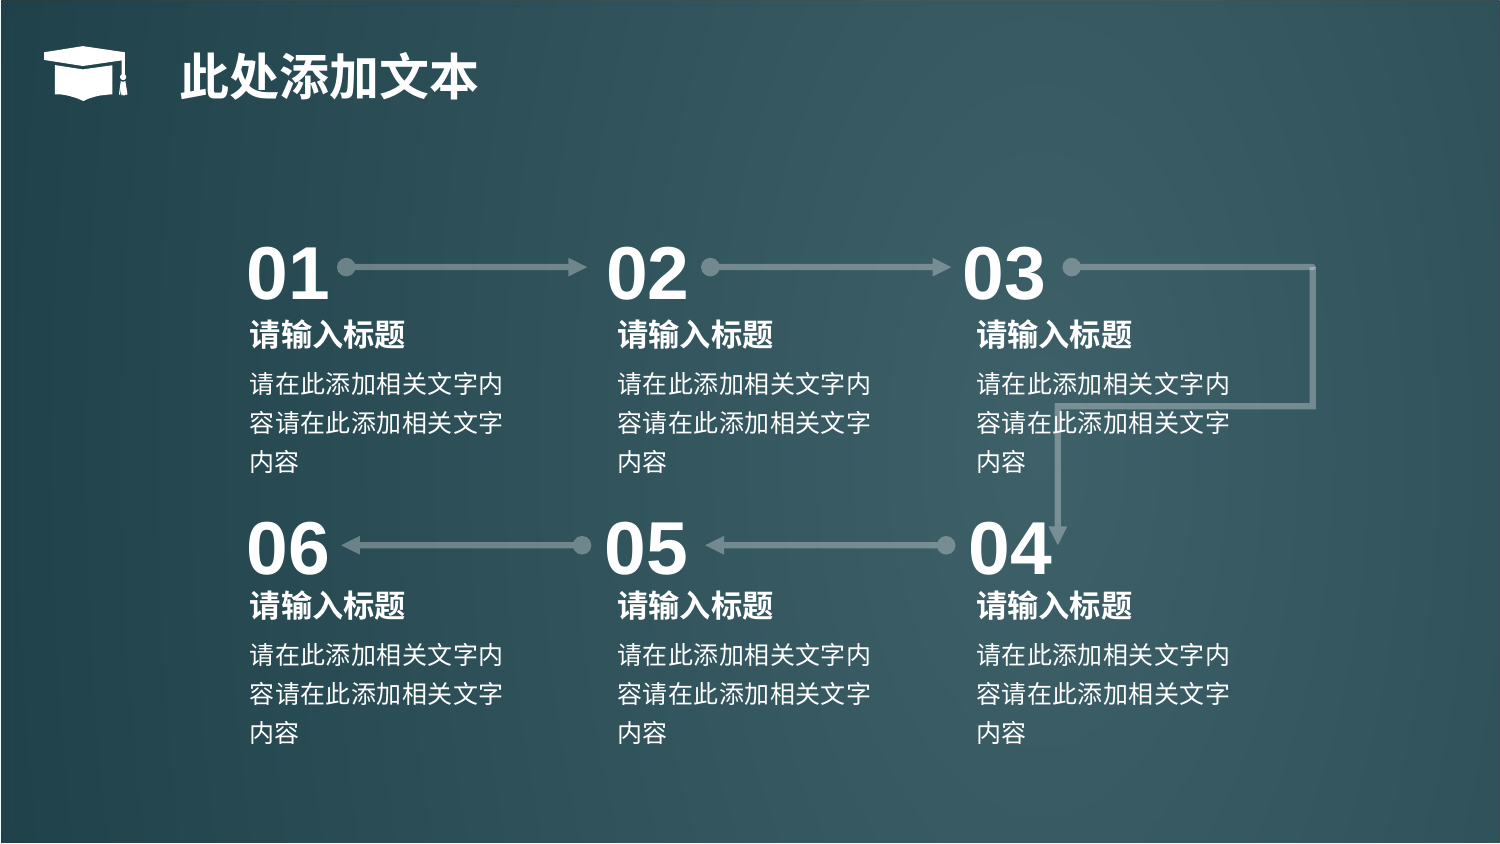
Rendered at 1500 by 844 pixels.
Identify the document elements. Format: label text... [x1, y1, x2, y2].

text_box 请在此添加相关文字内容请在此添加相关文字内容 [606, 624, 883, 753]
text_box 03 [962, 224, 1047, 315]
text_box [1046, 278, 1325, 534]
text_box 01 [246, 224, 331, 309]
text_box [341, 535, 592, 555]
text_box 请在此添加相关文字内容请在此添加相关文字内容 [238, 353, 516, 482]
text_box 请在此添加相关文字内容请在此添加相关文字内容 [606, 353, 883, 482]
text_box [54, 65, 113, 102]
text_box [336, 257, 587, 277]
text_box 请在此添加相关文字内容请在此添加相关文字内容 [965, 353, 1046, 482]
text_box [44, 46, 128, 96]
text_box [700, 257, 952, 277]
text_box 04 [968, 499, 1052, 580]
text_box 请输入标题 [965, 580, 1170, 624]
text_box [705, 535, 956, 555]
text_box 请输入标题 [238, 580, 444, 624]
picture [0, 0, 1500, 844]
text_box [1052, 534, 1064, 546]
text_box 06 [246, 499, 331, 580]
text_box 请输入标题 [238, 309, 444, 353]
text_box 请在此添加相关文字内容请在此添加相关文字内容 [238, 624, 516, 753]
text_box 02 [606, 224, 690, 309]
text_box 请输入标题 [606, 580, 812, 624]
text_box 请输入标题 [965, 309, 1046, 353]
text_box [1062, 257, 1316, 278]
text_box 请在此添加相关文字内容请在此添加相关文字内容 [965, 624, 1242, 753]
text_box 请输入标题 [606, 309, 812, 353]
text_box 此处添加文本 [164, 37, 604, 113]
text_box 05 [604, 499, 688, 590]
